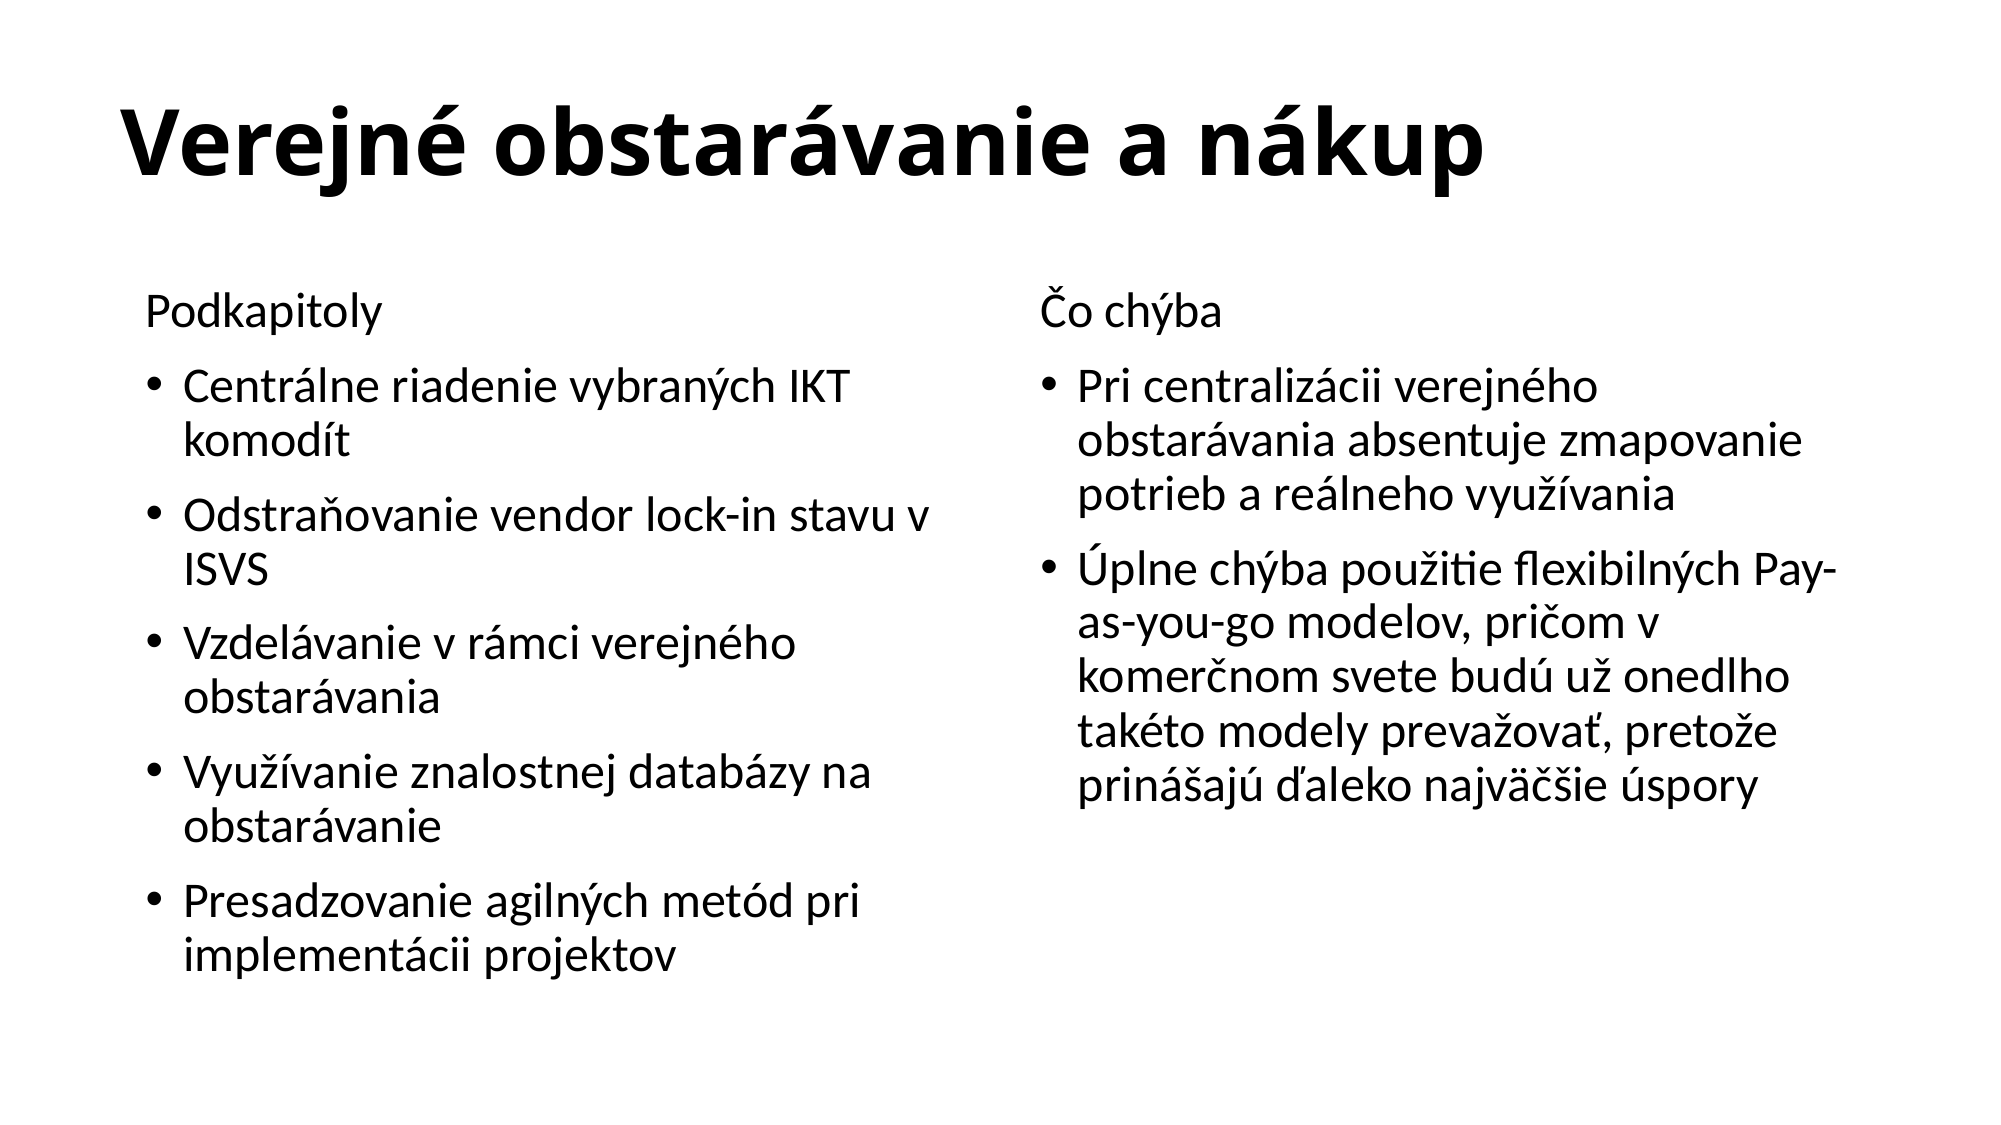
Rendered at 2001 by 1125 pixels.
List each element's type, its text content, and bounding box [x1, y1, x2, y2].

title Verejné obstarávanie a nákup [105, 52, 1895, 240]
list Čo chýba Pri centralizácii verejného obstarávania absentuje zmapovanie potrieb a reálneho využívania Úplne chýba použitie flexibilných Pay-as-you-go modelov, pričom v komerčnom svete budú už onedlho takéto modely prevažovať, pretože prinášajú ďaleko najväčšie úspory [1025, 276, 1855, 998]
text_box Podkapitoly Centrálne riadenie vybraných IKT komodít Odstraňovanie vendor lock-in stavu v ISVS Vzdelávanie v rámci verejného obstarávania Využívanie znalostnej databázy na obstarávanie Presadzovanie agilných metód pri implementácii projektov [130, 276, 960, 998]
